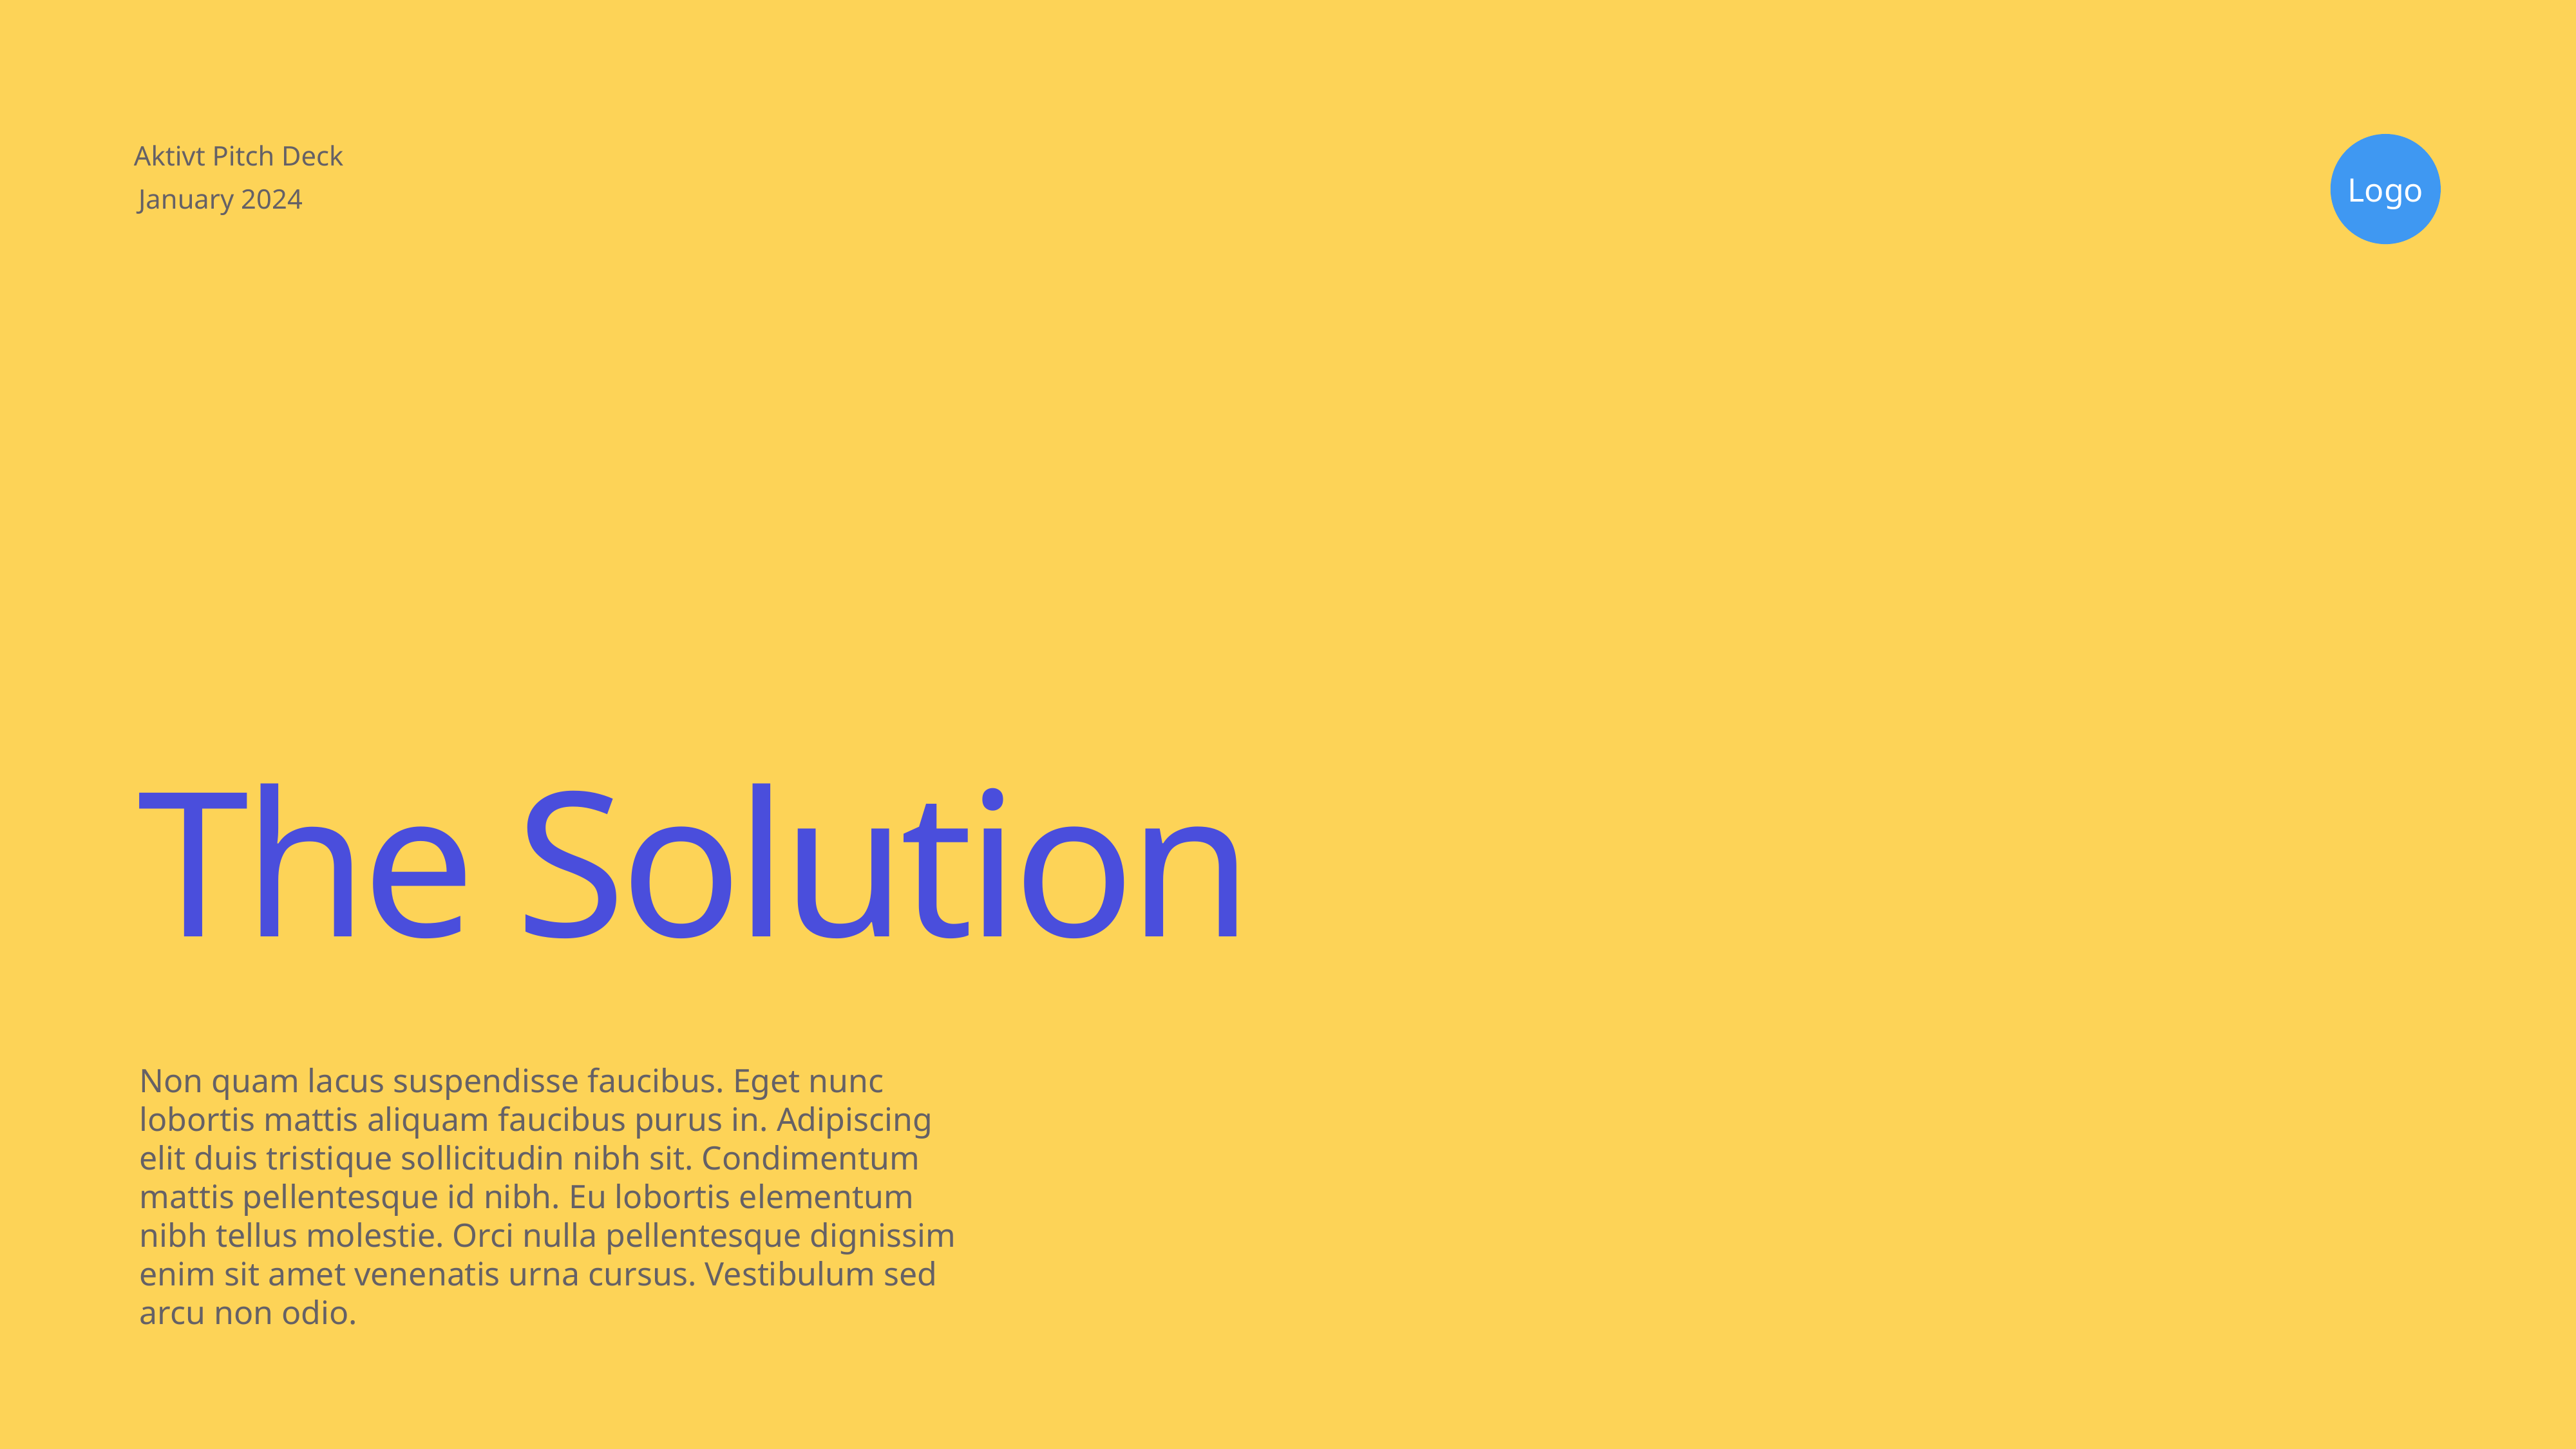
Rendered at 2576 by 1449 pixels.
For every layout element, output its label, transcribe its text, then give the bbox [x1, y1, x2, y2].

text_box Non quam lacus suspendisse faucibus. Eget nunc lobortis mattis aliquam faucibus purus in. Adipiscing elit duis tristique sollicitudin nibh sit. Condimentum mattis pellentesque id nibh. Eu lobortis elementum nibh tellus molestie. Orci nulla pellentesque dignissim enim sit amet venenatis urna cursus. Vestibulum sed arcu non odio. [134, 1055, 969, 1337]
text_box Logo [2342, 164, 2429, 214]
text_box [2330, 133, 2441, 245]
text_box January 2024 [133, 177, 308, 220]
text_box The Solution [132, 757, 1288, 986]
text_box Aktivt Pitch Deck [128, 133, 349, 177]
